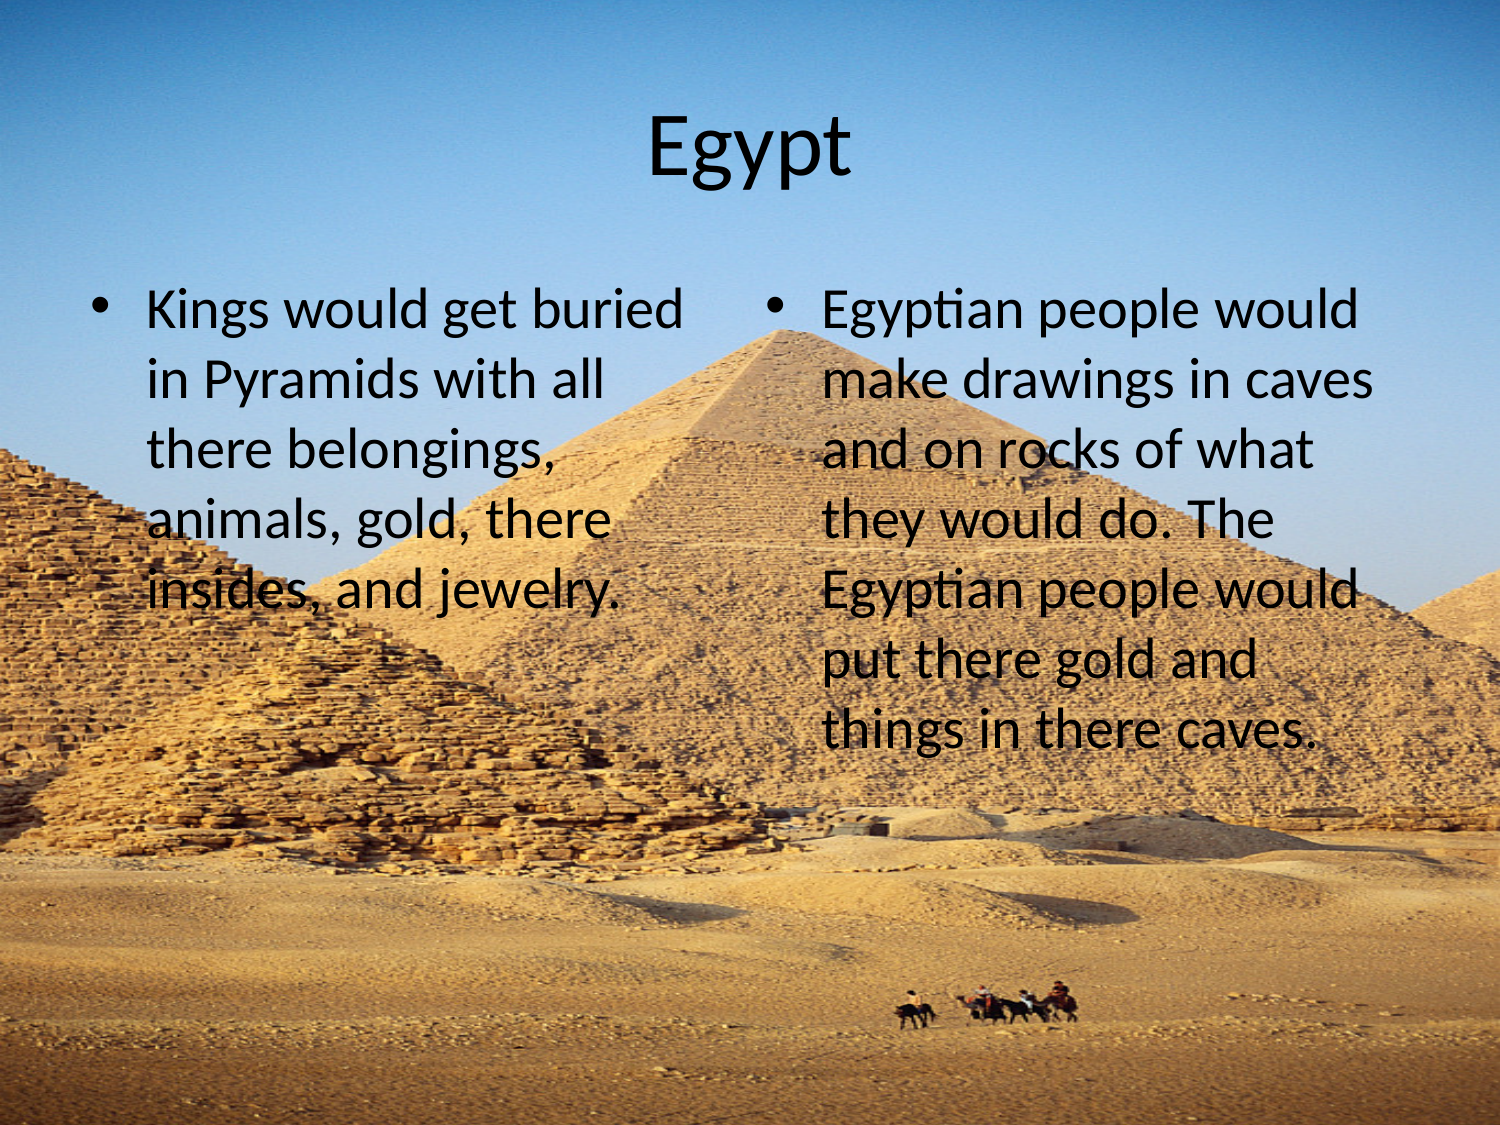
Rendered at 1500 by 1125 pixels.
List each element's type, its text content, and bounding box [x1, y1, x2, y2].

title Egypt [75, 45, 1425, 233]
picture [0, 0, 1500, 1125]
list Egyptian people would make drawings in caves and on rocks of what they would do. The Egyptian people would put there gold and things in there caves. [750, 262, 1413, 1005]
list Kings would get buried in Pyramids with all there belongings, animals, gold, there insides, and jewelry. [75, 262, 738, 1005]
